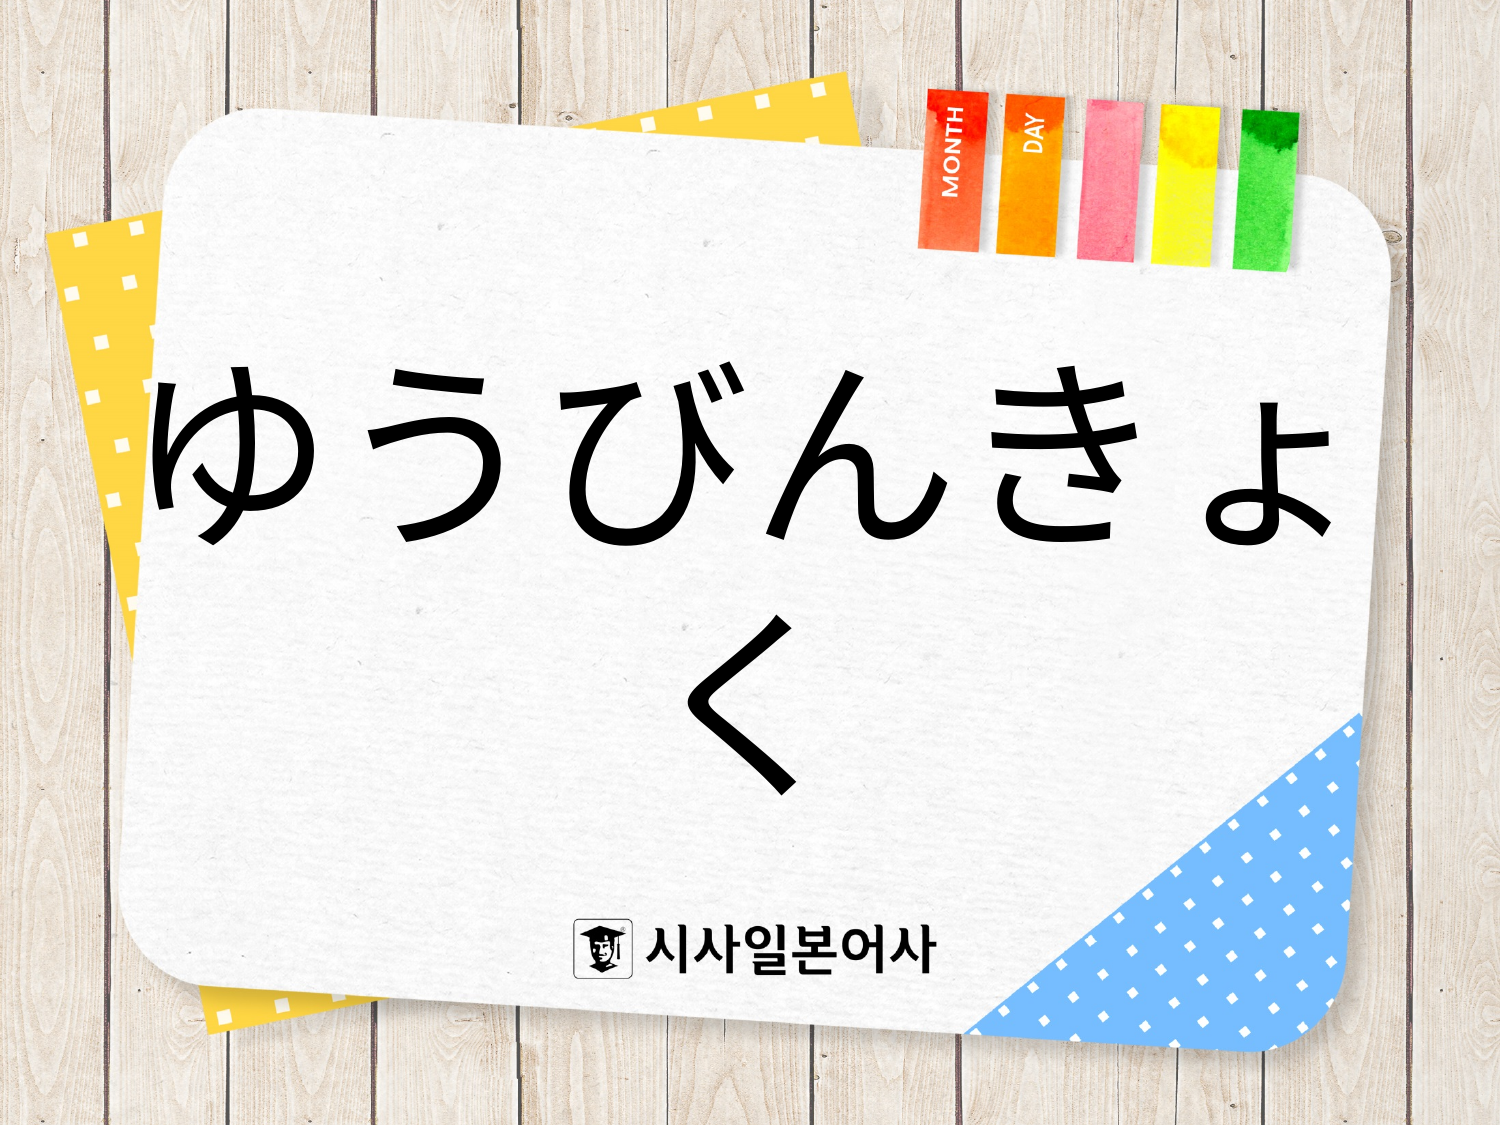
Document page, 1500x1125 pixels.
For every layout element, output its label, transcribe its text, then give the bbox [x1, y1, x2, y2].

picture [0, 0, 1500, 1125]
title ゆうびんきょく [75, 338, 1425, 811]
